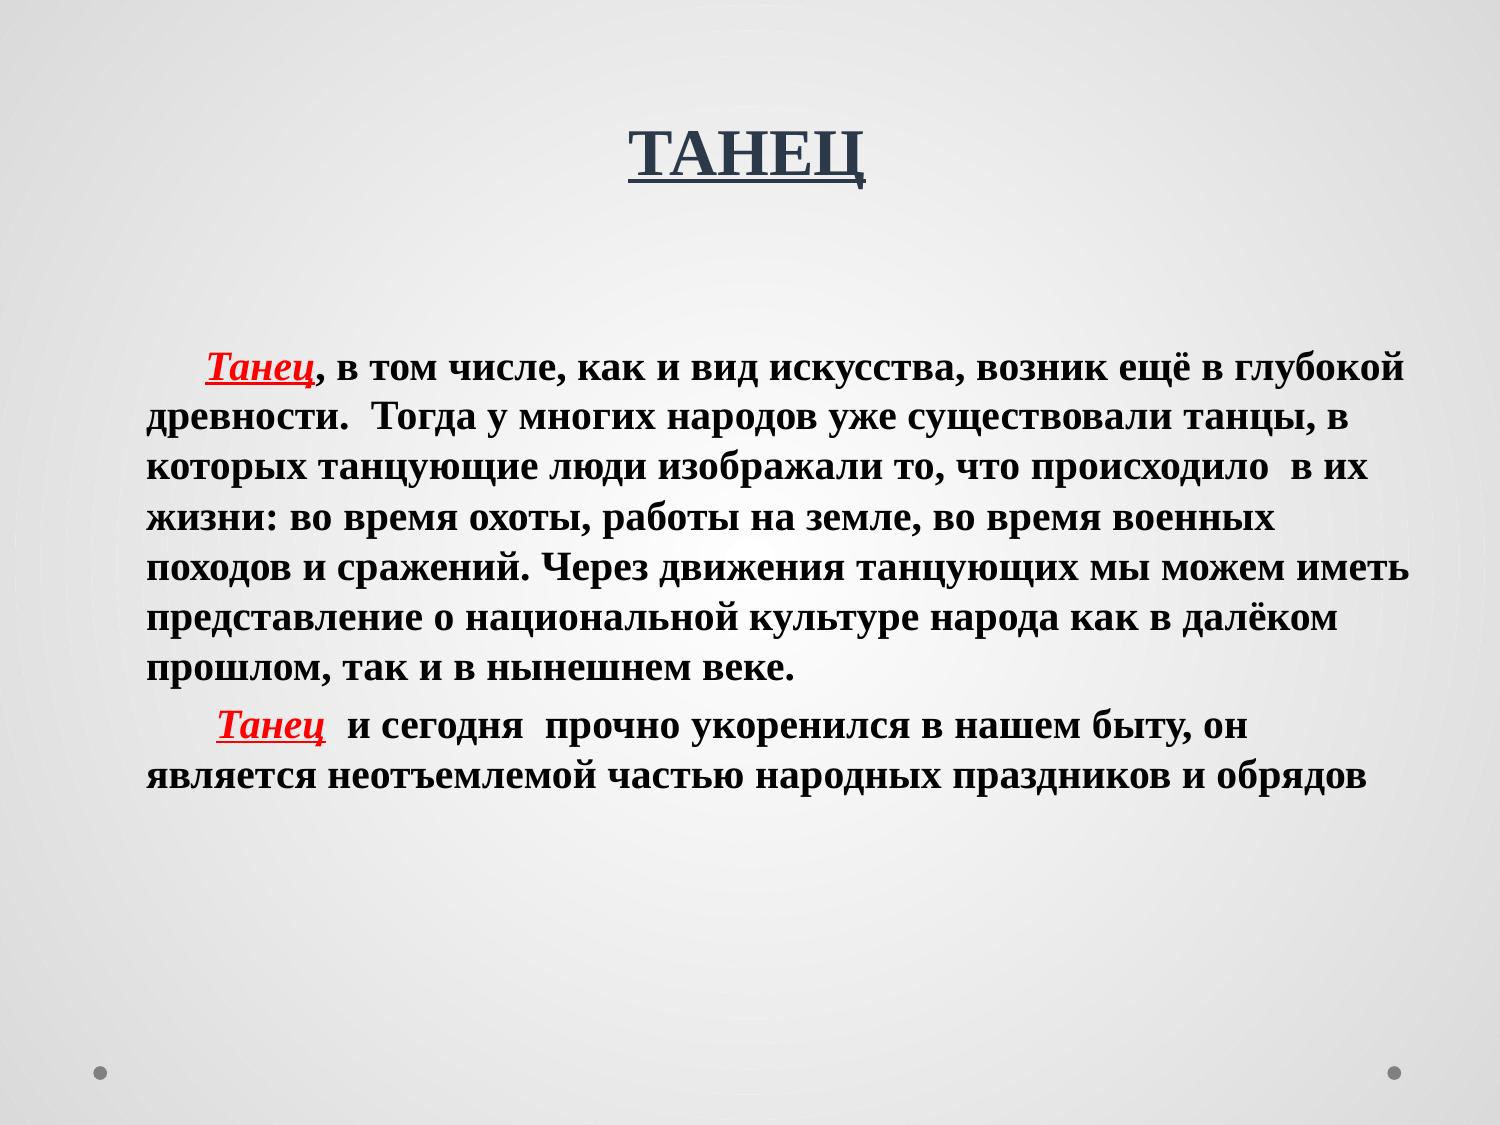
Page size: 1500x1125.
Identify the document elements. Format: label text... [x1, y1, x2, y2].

text_box ТАНЕЦ [64, 42, 1415, 197]
text_box Танец, в том числе, как и вид искусства, возник ещё в глубокой древности. Тогда у многих народов уже существовали танцы, в которых танцующие люди изображали то, что происходило в их жизни: во время охоты, работы на земле, во время военных походов и сражений. Через движения танцующих мы можем иметь представление о национальной культуре народа как в далёком прошлом, так и в нынешнем веке. Танец и сегодня прочно укоренился в нашем быту, он является неотъемлемой частью народных праздников и обрядов [75, 262, 1425, 1035]
